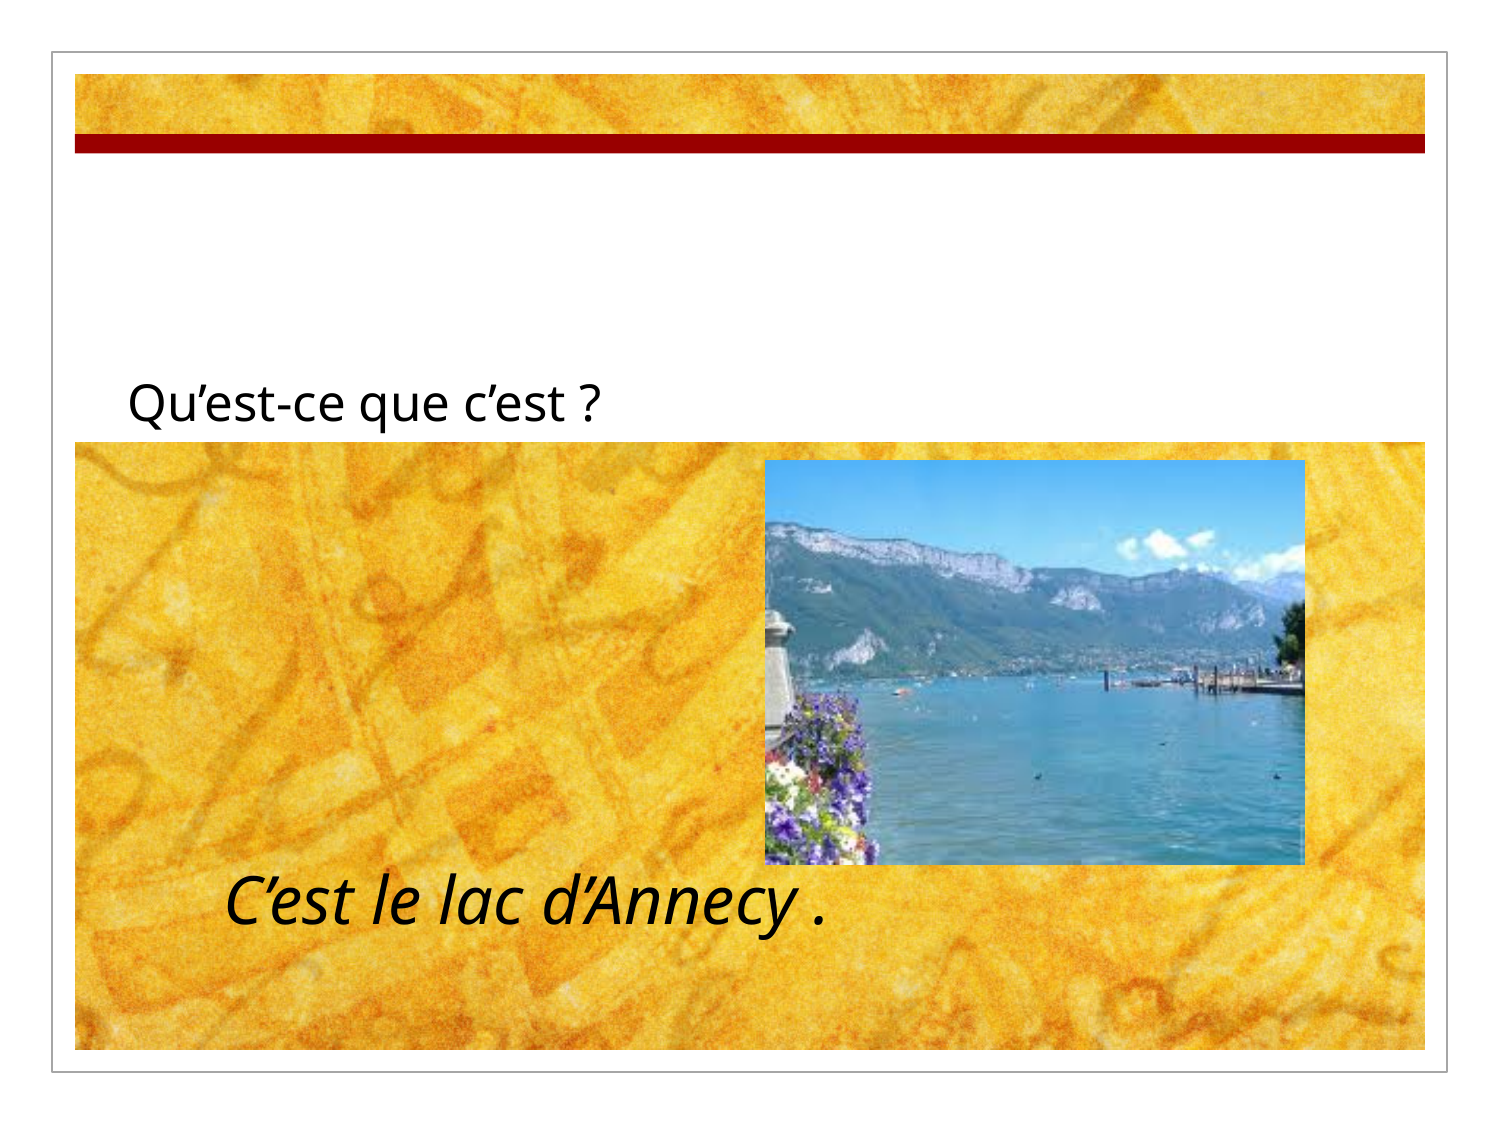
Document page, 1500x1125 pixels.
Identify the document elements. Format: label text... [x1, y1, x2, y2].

text_box C’est le lac d’Annecy . [208, 850, 864, 946]
picture [75, 442, 1425, 1050]
picture [75, 74, 1425, 134]
subtitle Qu’est-ce que c’est ? [112, 362, 1392, 439]
